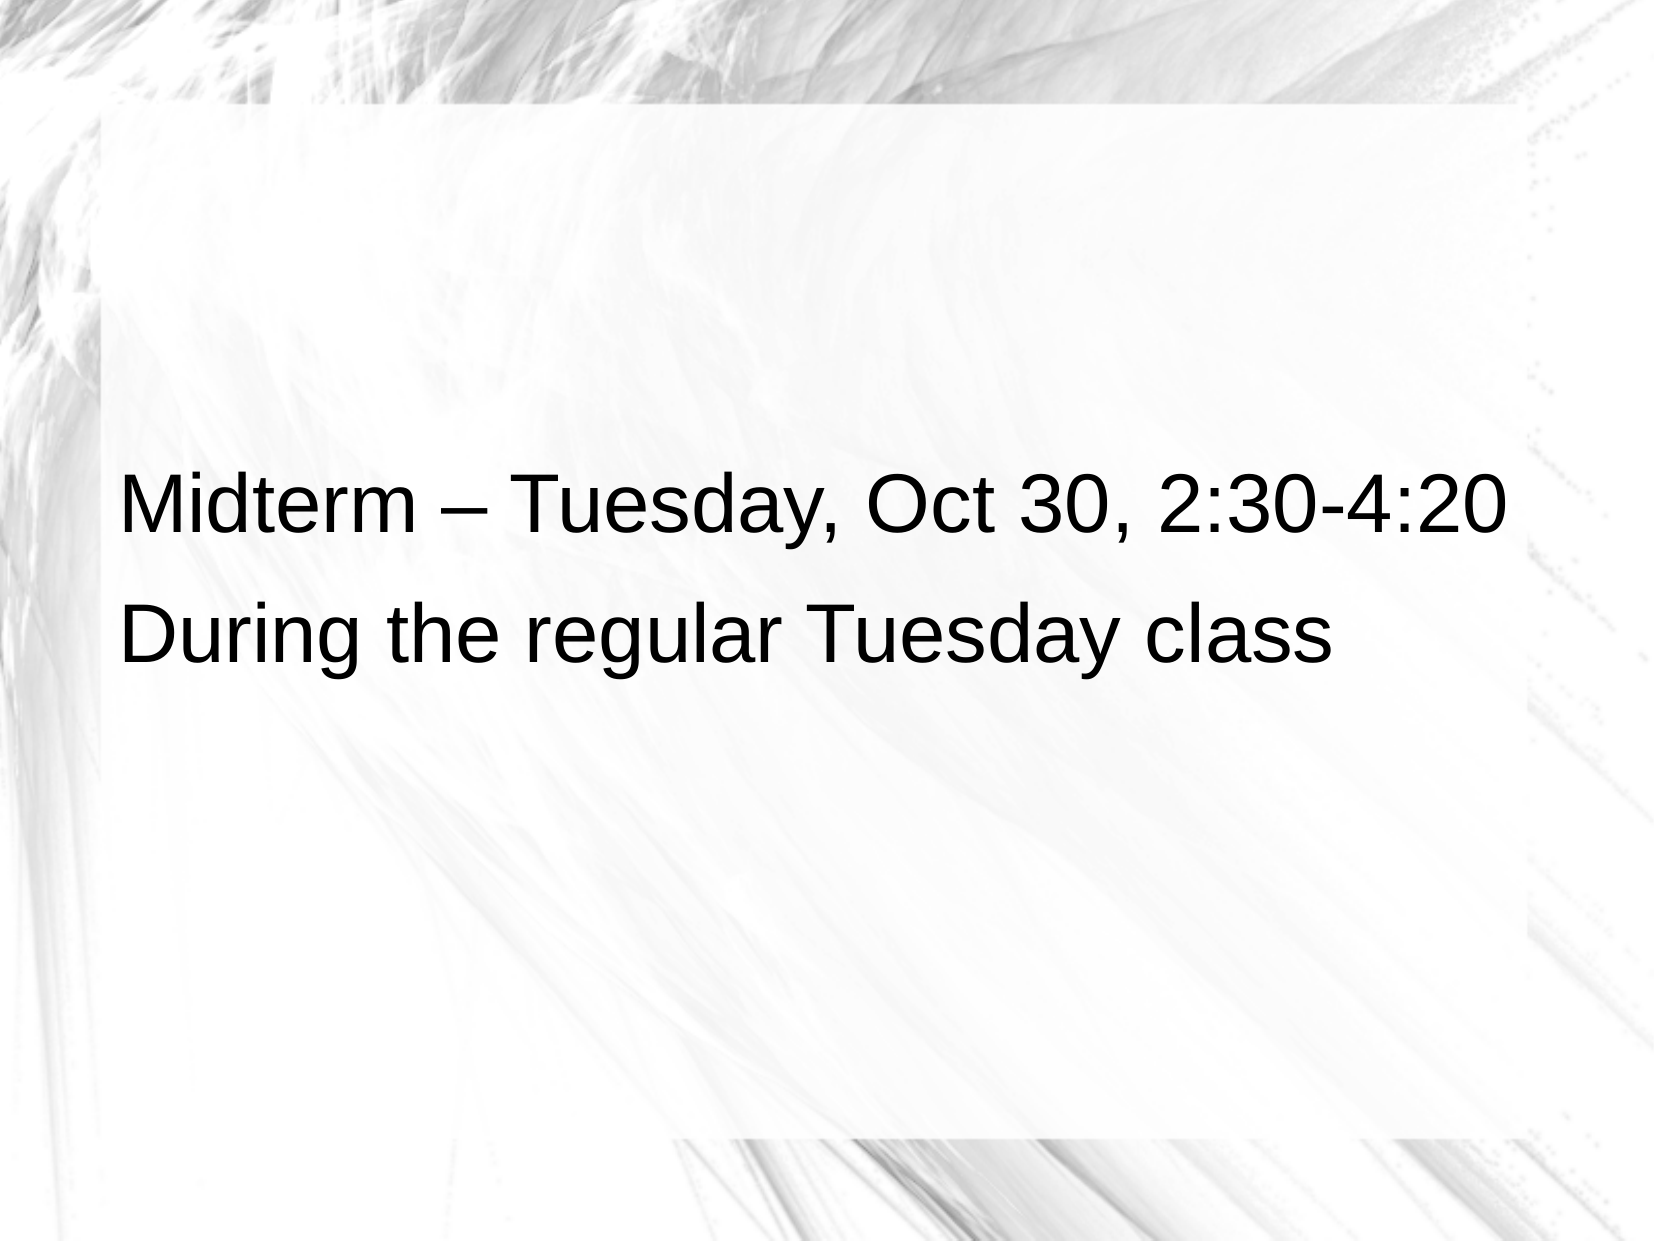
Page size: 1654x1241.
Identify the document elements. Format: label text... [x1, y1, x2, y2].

picture [0, 0, 1654, 1241]
list Midterm – Tuesday, Oct 30, 2:30-4:20 During the regular Tuesday class [118, 319, 1571, 1109]
